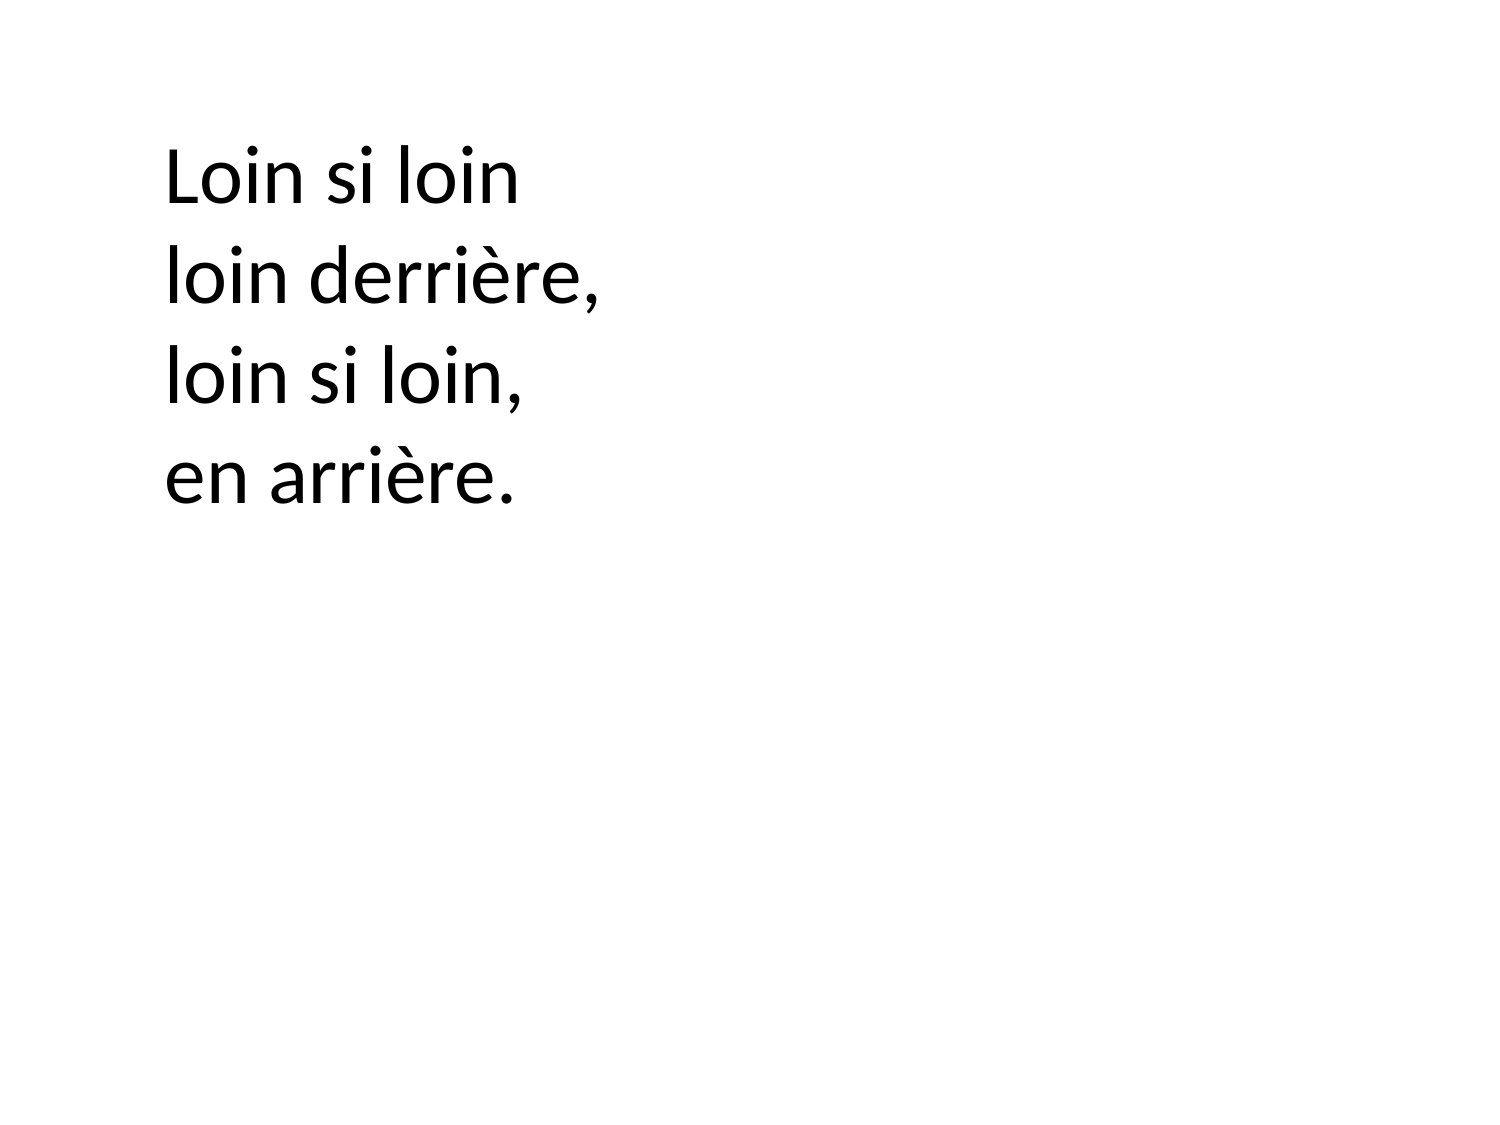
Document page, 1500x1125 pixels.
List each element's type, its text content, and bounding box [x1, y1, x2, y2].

text_box Loin si loin loin derrière, loin si loin, en arrière. [149, 112, 900, 528]
